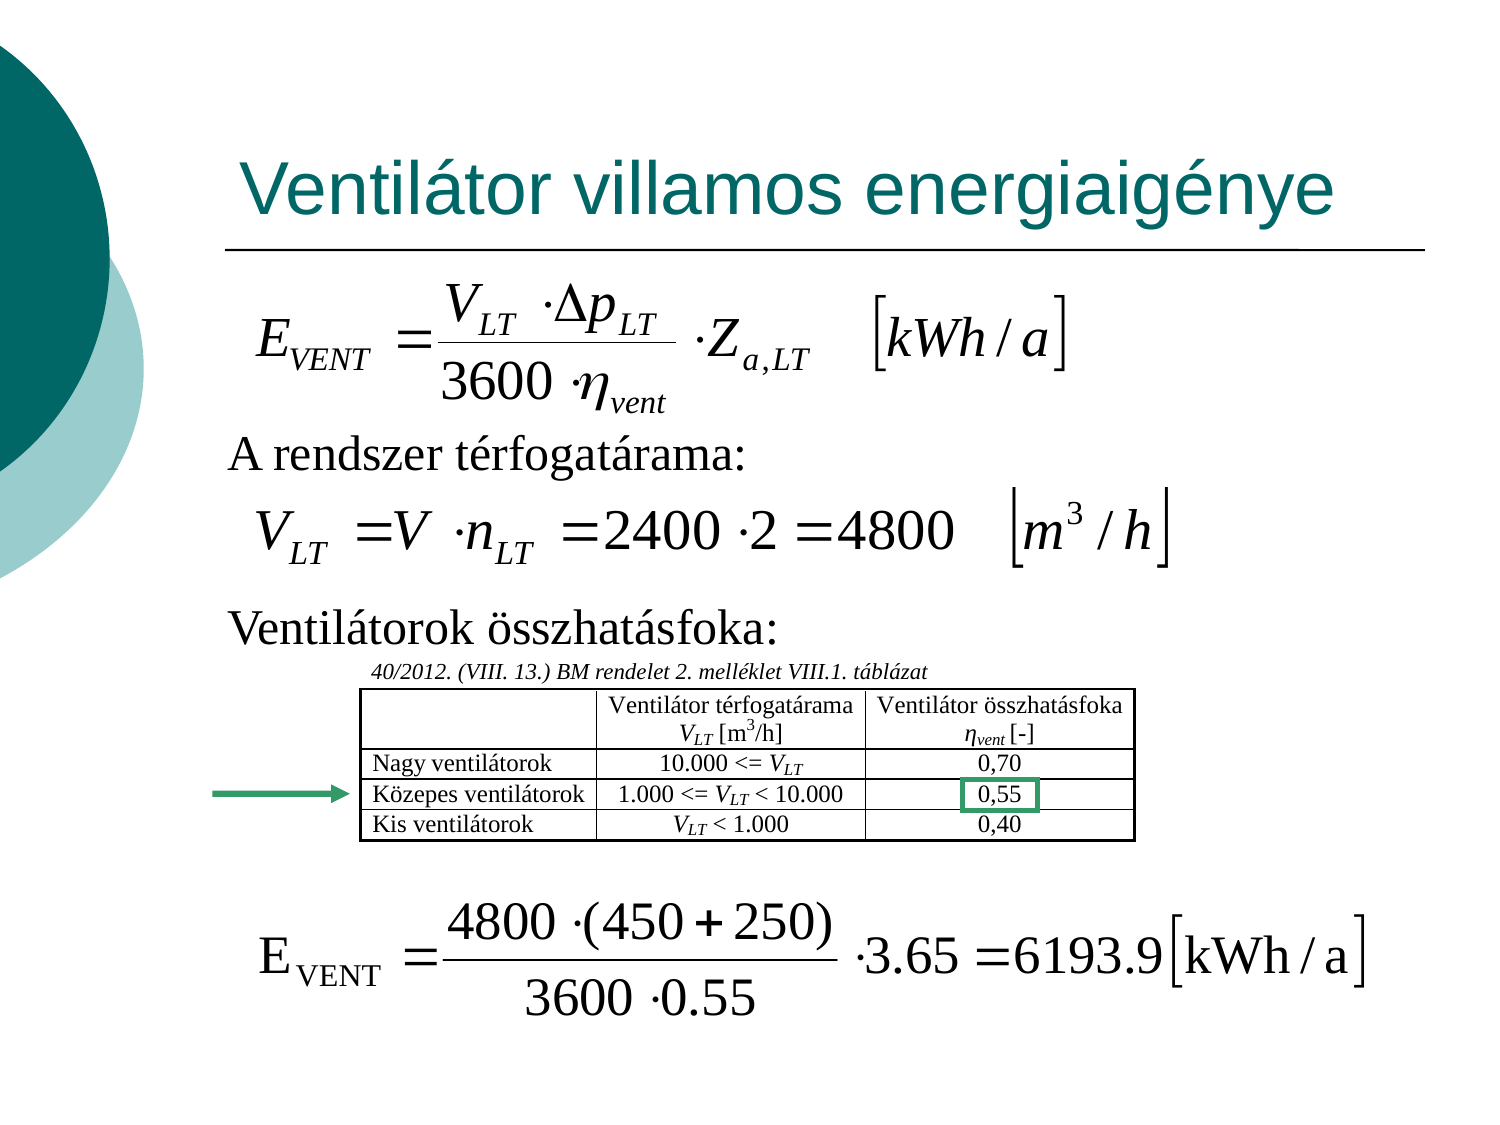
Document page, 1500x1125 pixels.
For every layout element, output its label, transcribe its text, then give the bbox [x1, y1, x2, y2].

text_box Ventilátorok összhatásfoka: [212, 587, 1300, 663]
title Ventilátor villamos energiaigénye [224, 49, 1425, 237]
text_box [249, 887, 1376, 1028]
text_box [245, 266, 1076, 428]
list A rendszer térfogatárama: [212, 425, 1411, 520]
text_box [249, 487, 1176, 575]
text_box 40/2012. (VIII. 13.) BM rendelet 2. melléklet VIII.1. táblázat [356, 649, 1294, 692]
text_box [262, 687, 1234, 871]
